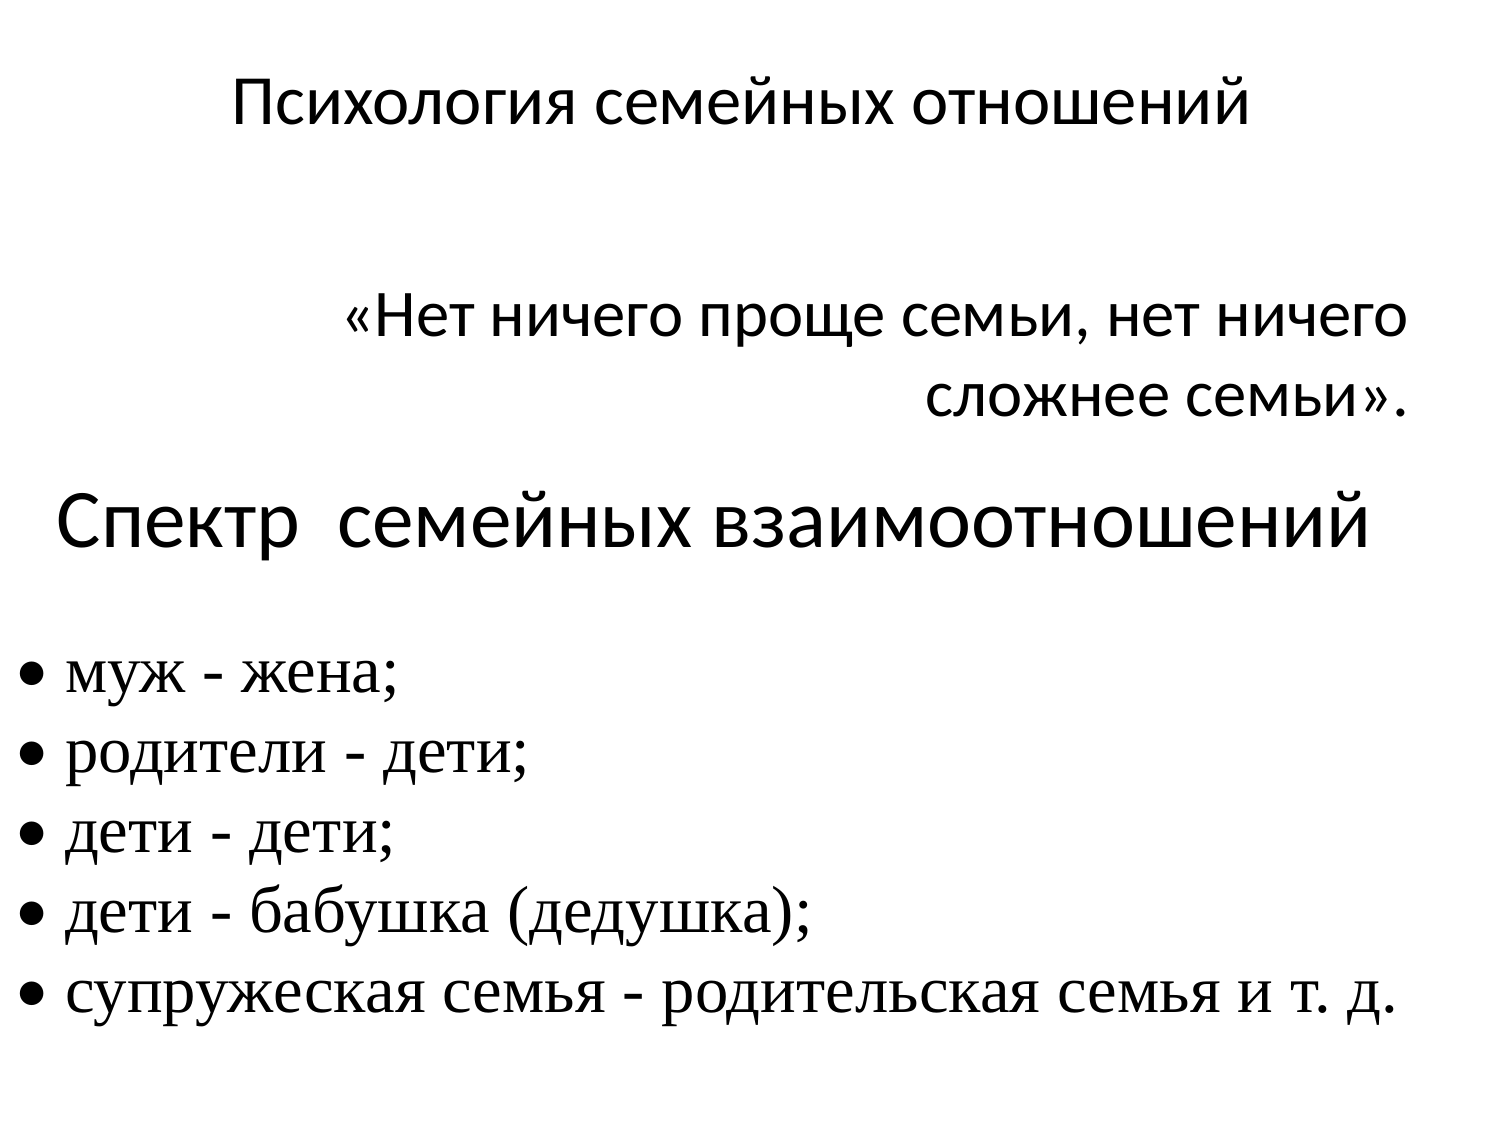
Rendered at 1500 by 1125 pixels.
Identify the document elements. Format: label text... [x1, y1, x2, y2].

text_box Спектр семейных взаимоотношений [0, 457, 1465, 572]
text_box • муж - жена; • родители - дети; • дети - дети; • дети - бабушка (дедушка); • супружеская семья - родительская семья и т. д. [0, 618, 1500, 1033]
list «Нет ничего проще семьи, нет ничего сложнее семьи». [75, 262, 1425, 446]
title Психология семейных отношений [75, 45, 1425, 233]
